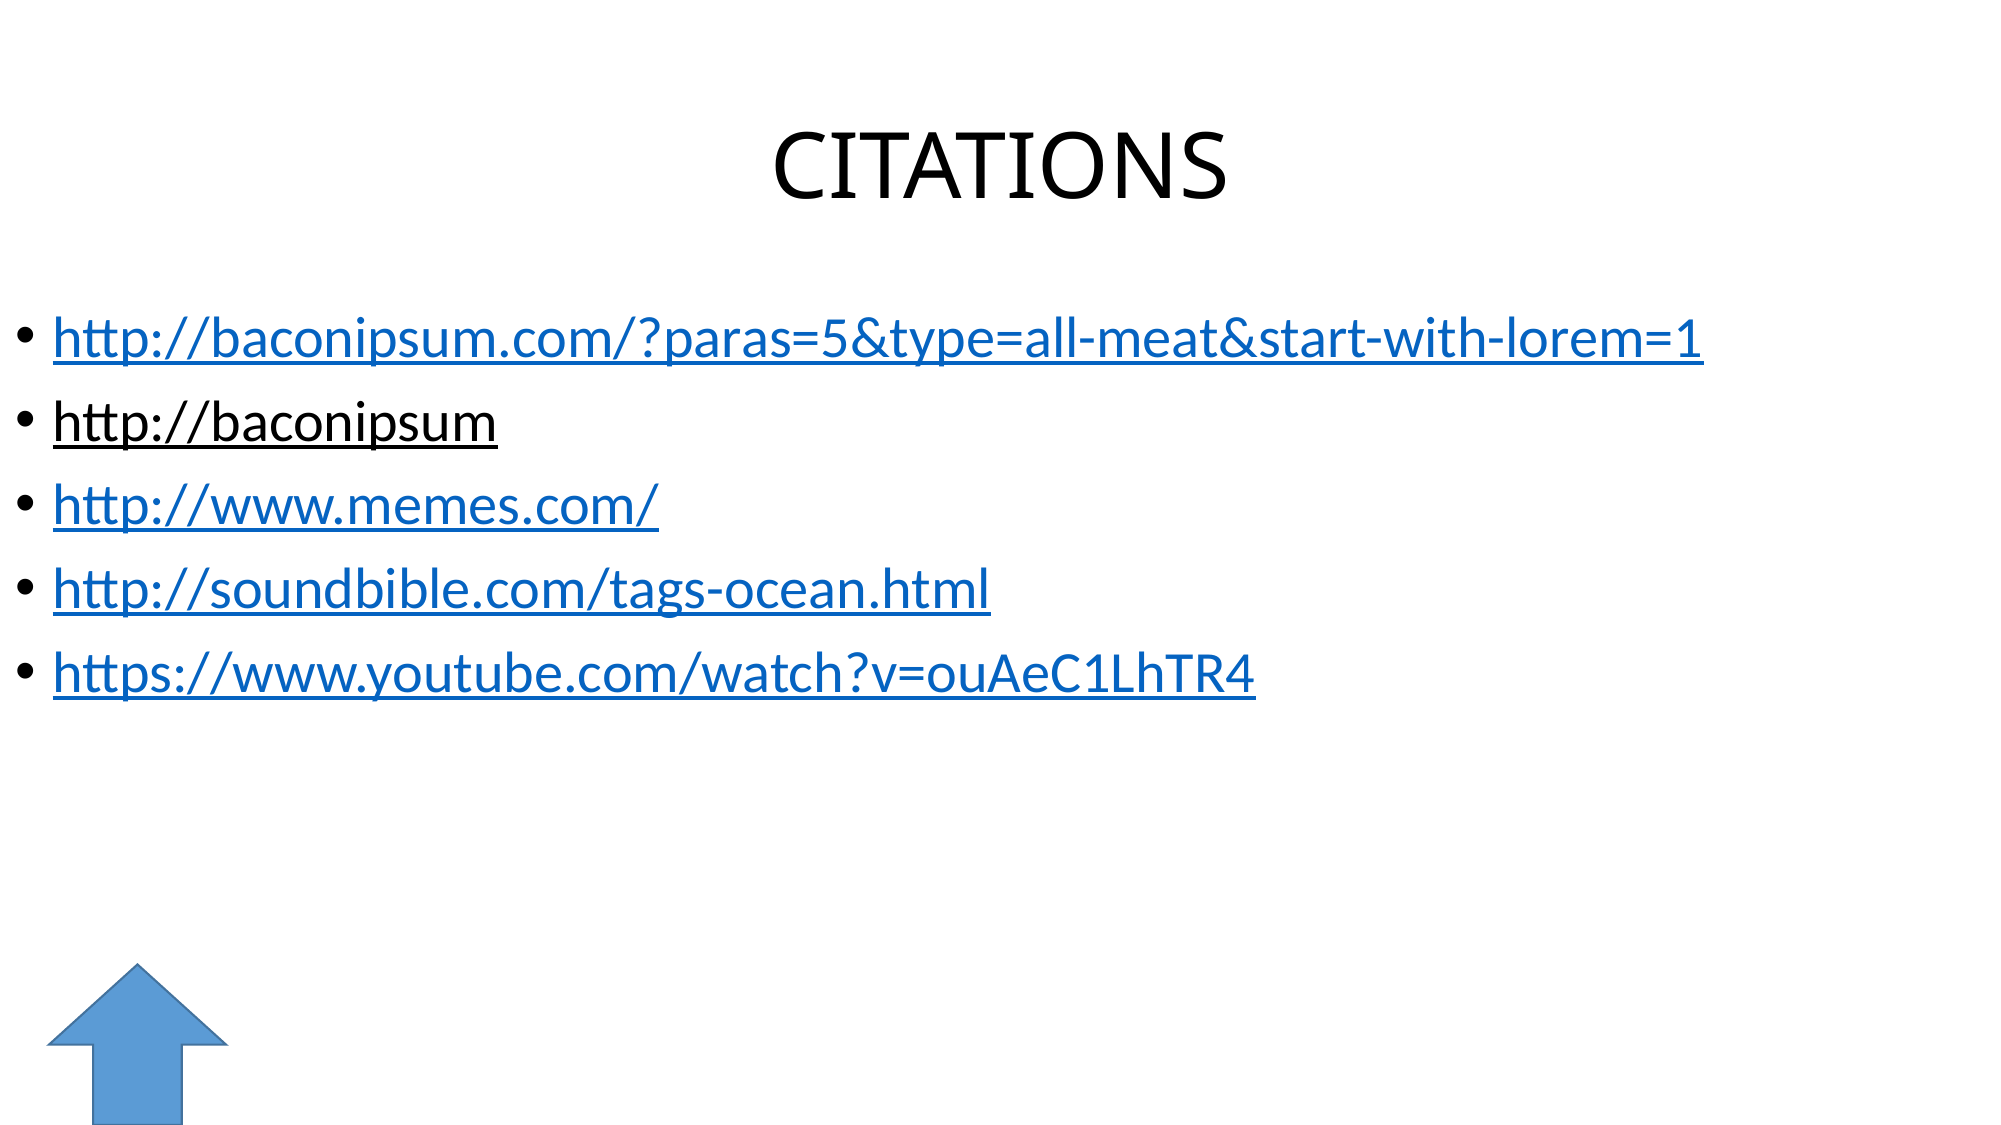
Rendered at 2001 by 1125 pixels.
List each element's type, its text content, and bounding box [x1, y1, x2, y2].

list http://baconipsum.com/?paras=5&type=all-meat&start-with-lorem=1 http://baconipsum http://www.memes.com/ http://soundbible.com/tags-ocean.html https://www.youtube.com/watch?v=ouAeC1LhTR4 [0, 299, 1863, 1014]
title CITATIONS [137, 59, 1863, 278]
text_box [46, 963, 229, 1125]
